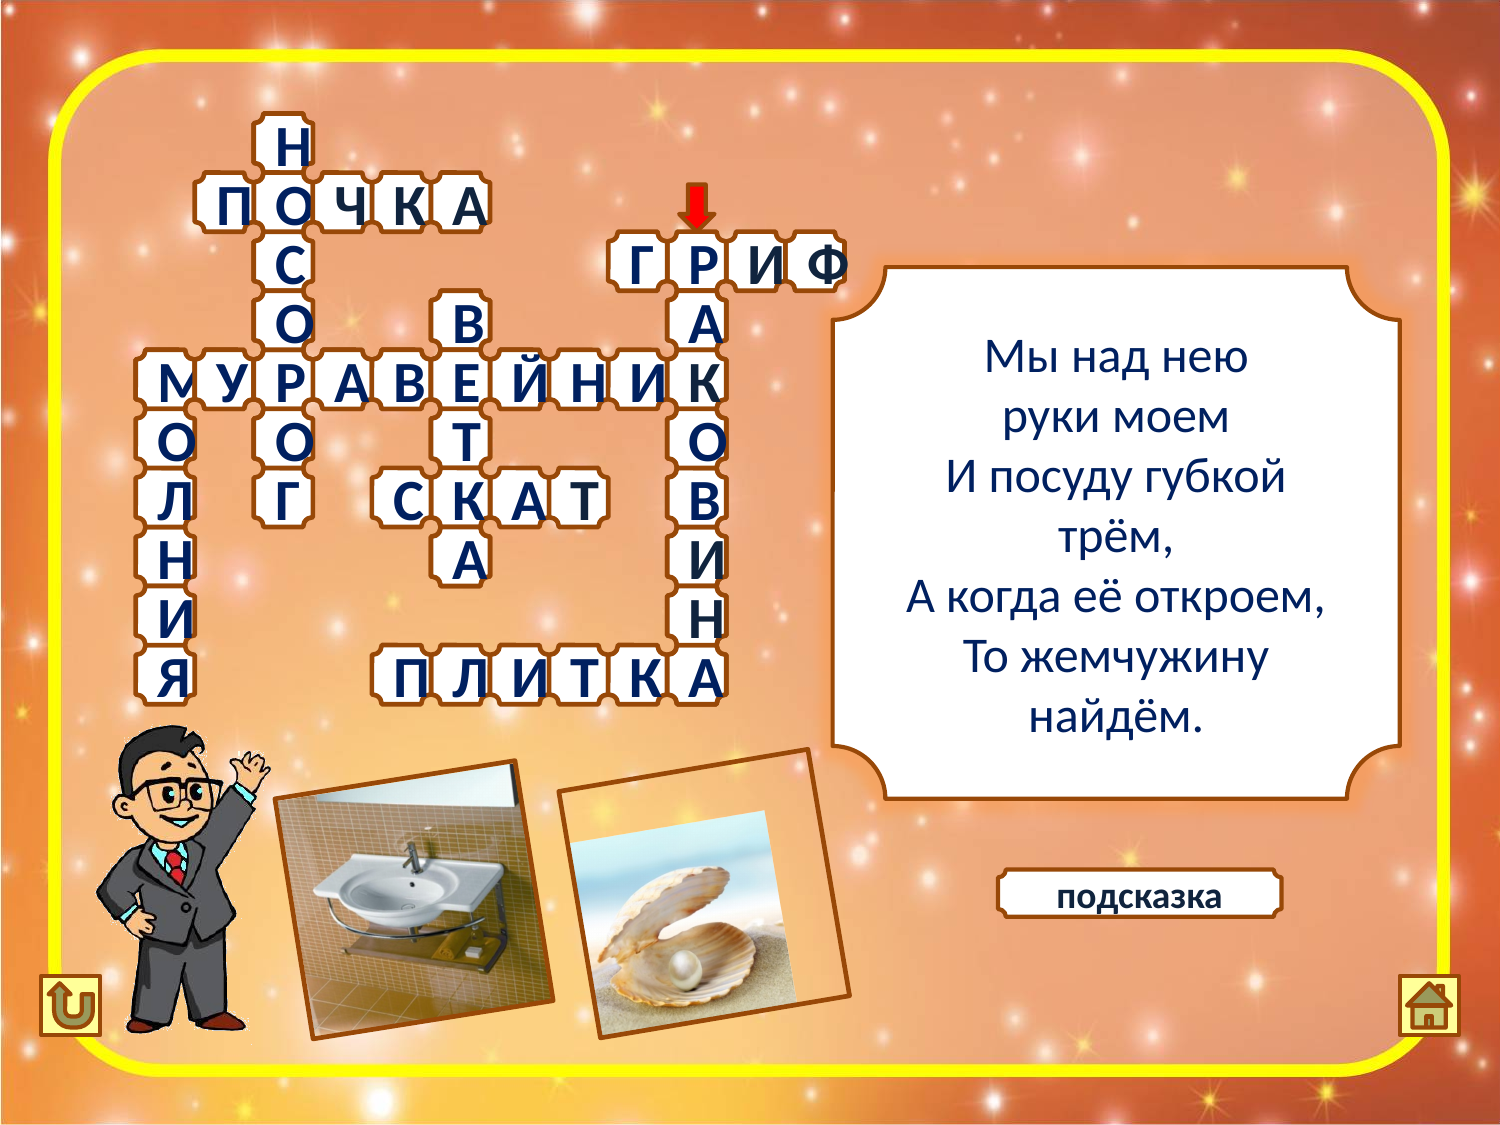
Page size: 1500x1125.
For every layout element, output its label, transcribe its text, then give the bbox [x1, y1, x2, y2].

text_box [39, 974, 71, 1037]
picture [0, 0, 1500, 1125]
text_box [1398, 974, 1461, 1037]
text_box подсказка [995, 867, 1284, 919]
text_box Мы над нею руки моем И посуду губкой трём, А когда её откроем, То жемчужину найдём. [830, 265, 1402, 801]
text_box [135, 113, 845, 705]
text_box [666, 290, 727, 705]
